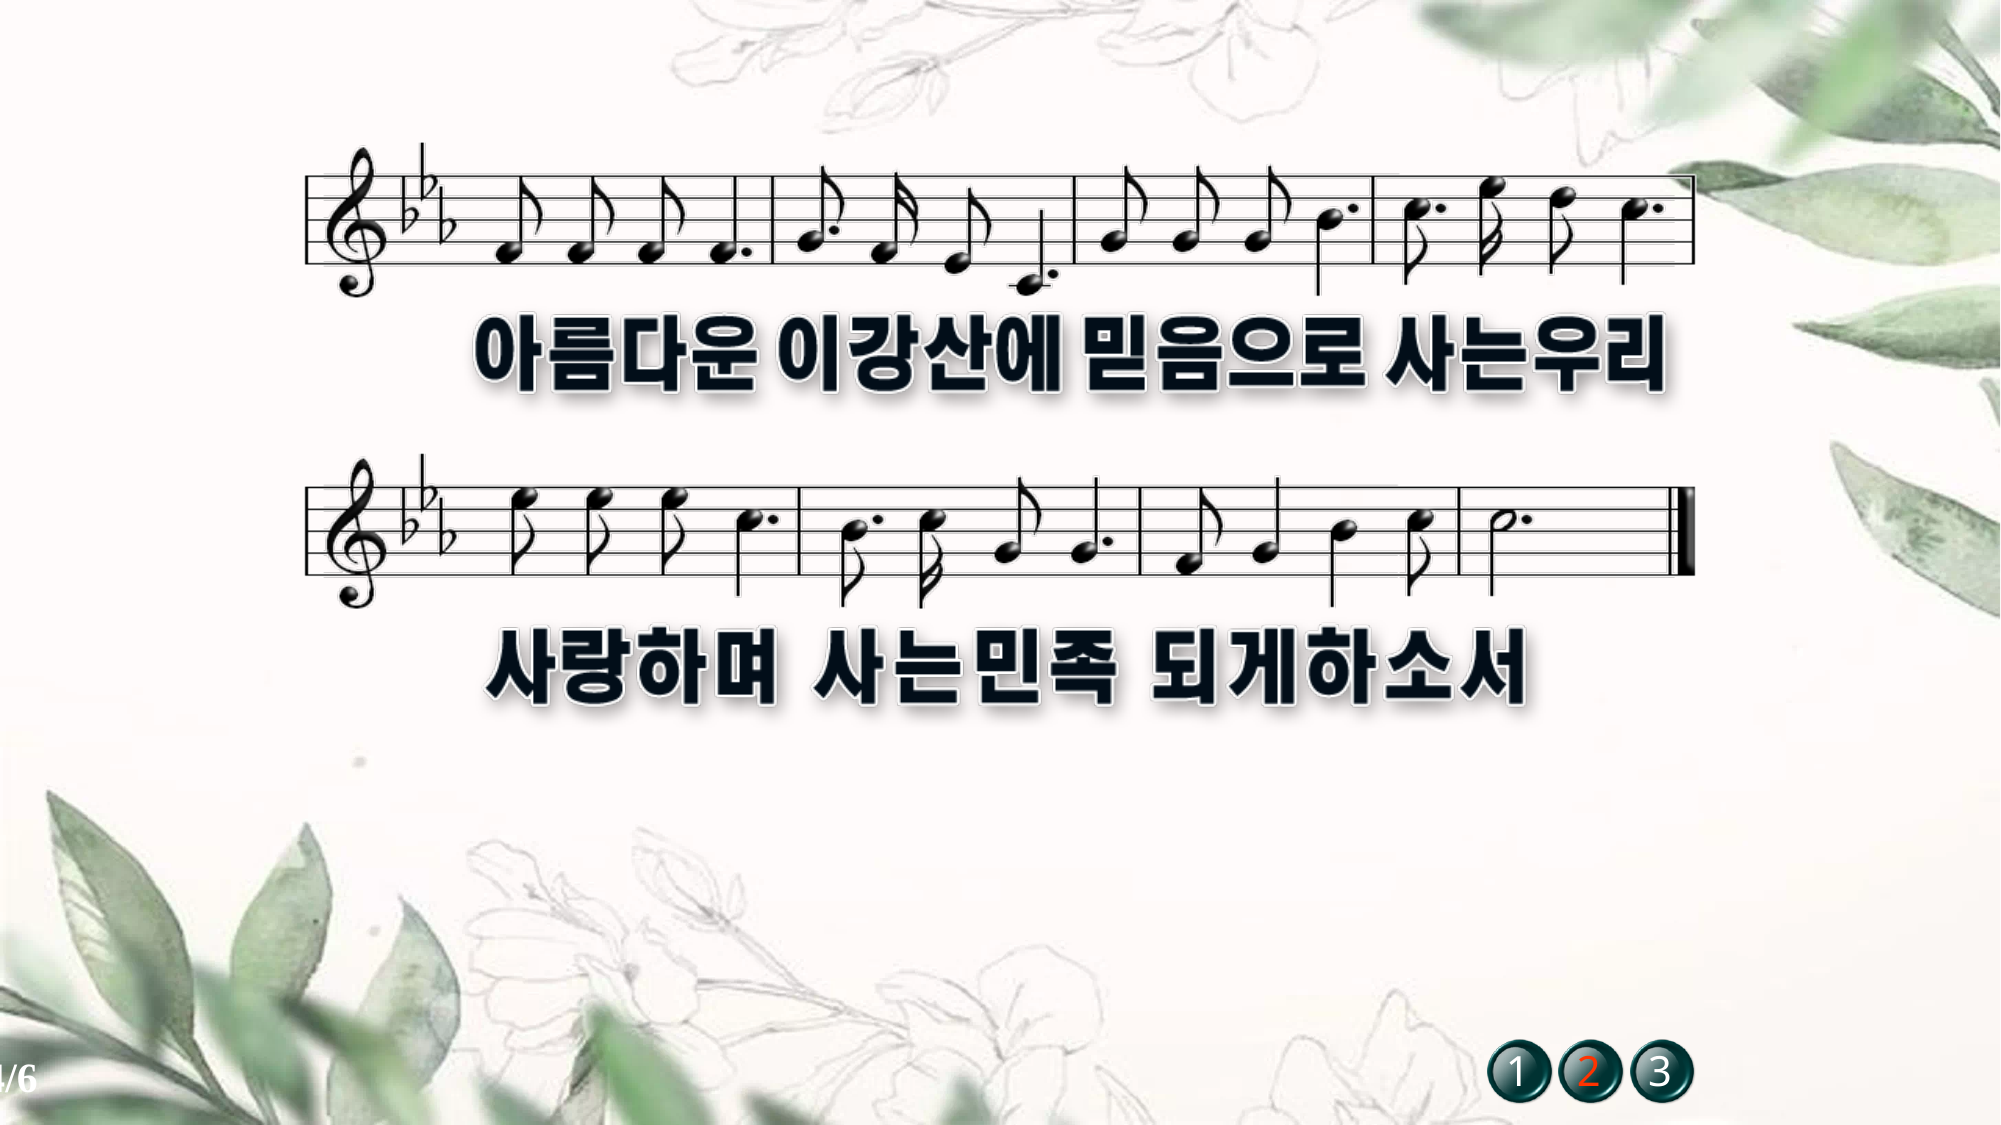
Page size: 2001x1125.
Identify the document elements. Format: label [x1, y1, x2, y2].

text_box [1484, 1035, 1555, 1106]
text_box [1555, 1035, 1626, 1106]
text_box [1627, 1035, 1697, 1106]
picture [0, 0, 2001, 1125]
